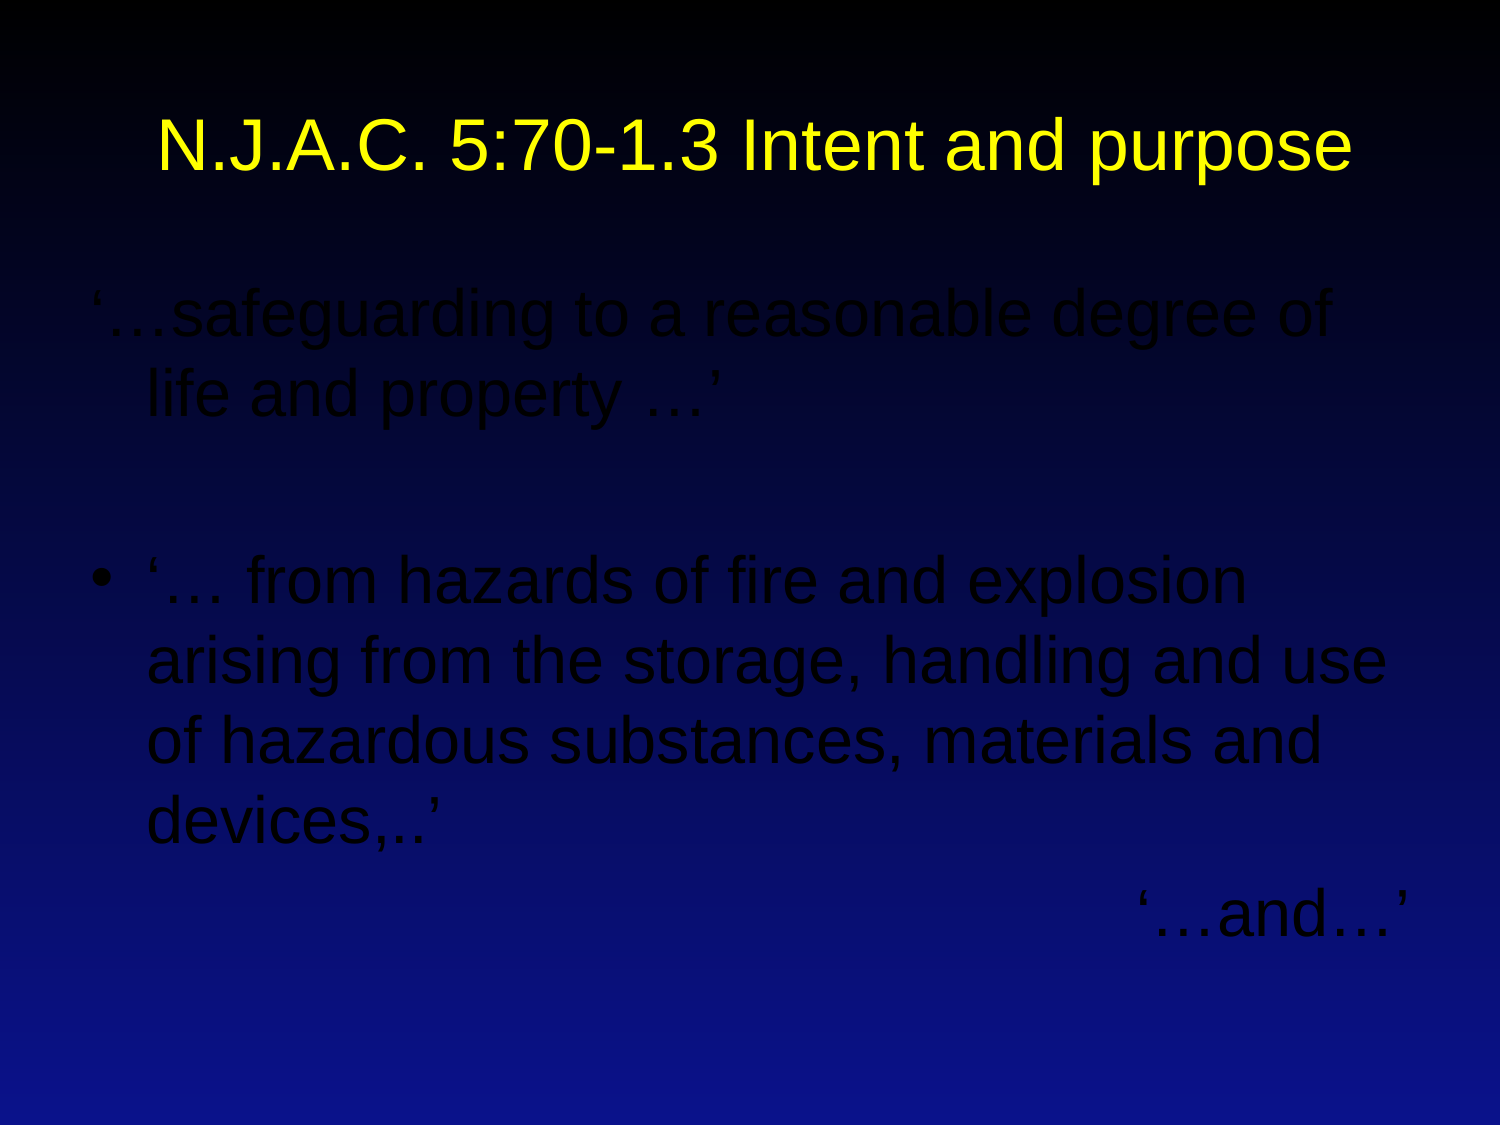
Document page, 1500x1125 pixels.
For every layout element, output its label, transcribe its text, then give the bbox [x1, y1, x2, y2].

list ‘…safeguarding to a reasonable degree of life and property …’ ‘… from hazards of fire and explosion arising from the storage, handling and use of hazardous substances, materials and devices,..’ ‘…and…’ [75, 262, 1425, 1005]
title N.J.A.C. 5:70-1.3 Intent and purpose [137, 45, 1375, 238]
